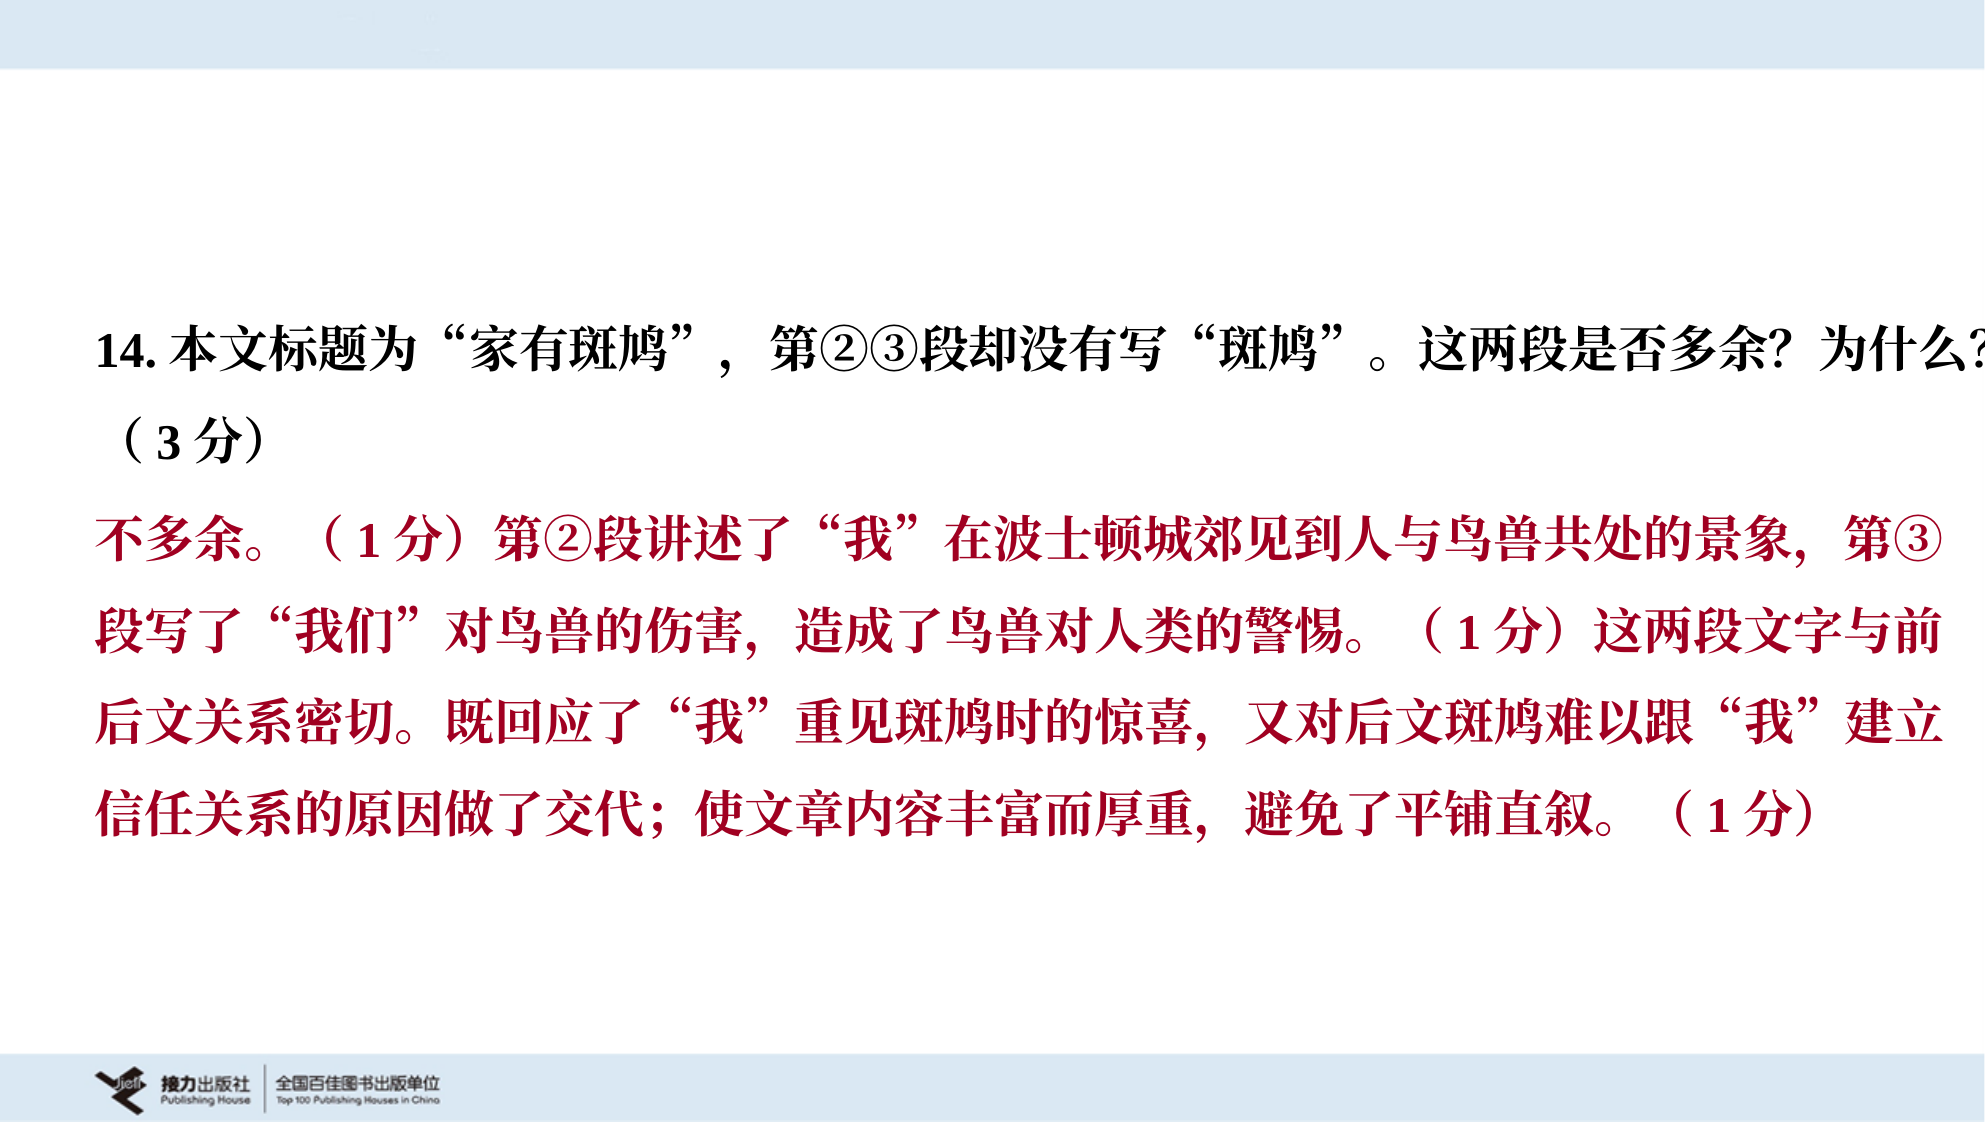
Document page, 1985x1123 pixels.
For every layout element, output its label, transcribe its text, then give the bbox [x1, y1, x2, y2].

text_box 14.本文标题为“家有斑鸠”，第②③段却没有写“斑鸠”。这两段是否多余？为什么？ （3分） [94, 286, 1892, 470]
picture [0, 0, 1985, 1122]
text_box 不多余。（1分）第②段讲述了“我”在波士顿城郊见到人与鸟兽共处的景象，第③ 段写了“我们”对鸟兽的伤害，造成了鸟兽对人类的警惕。（1分）这两段文字与前 后文关系密切。既回应了“我”重见斑鸠时的惊喜，又对后文斑鸠难以跟“我”建立 信任关系的原因做了交代；使文章内容丰富而厚重，避免了平铺直叙。（1分） [94, 475, 1892, 843]
